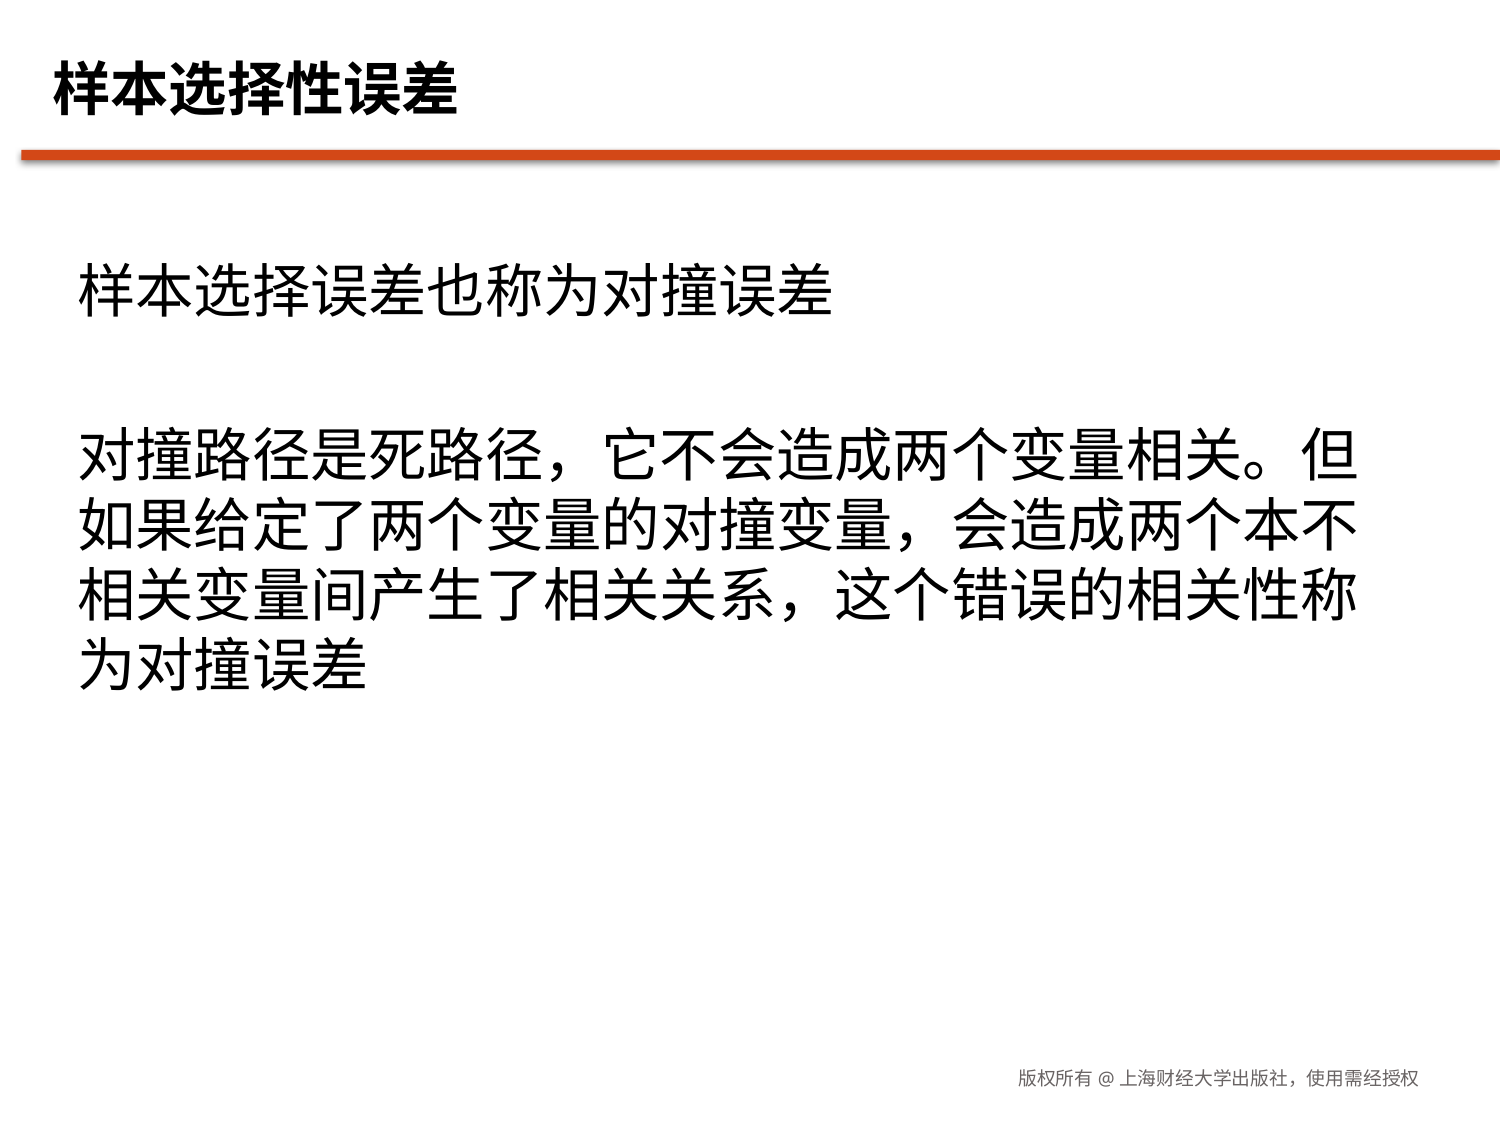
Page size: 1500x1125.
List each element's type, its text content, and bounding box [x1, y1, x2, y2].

list 样本选择误差也称为对撞误差 对撞路径是死路径，它不会造成两个变量相关。但如果给定了两个变量的对撞变量，会造成两个本不相关变量间产生了相关关系，这个错误的相关性称为对撞误差 [62, 174, 1400, 1032]
title 样本选择性误差 [37, 50, 1369, 138]
footer 版权所有@上海财经大学出版社，使用需经授权 [975, 1046, 1463, 1109]
